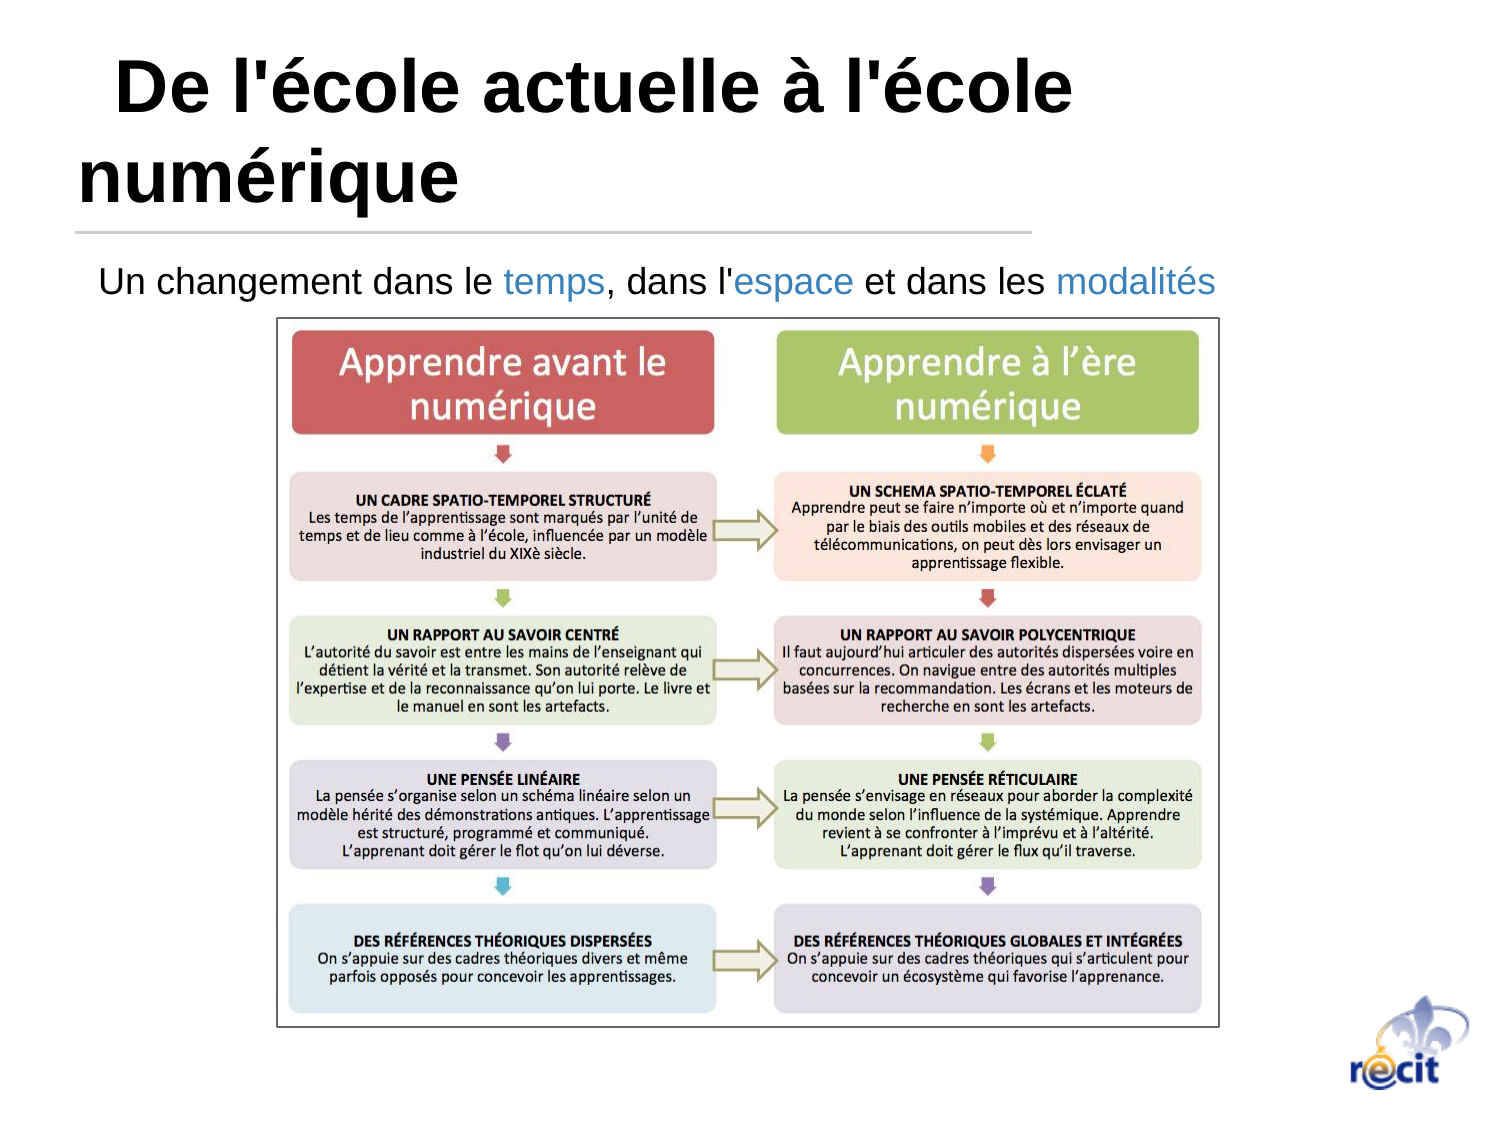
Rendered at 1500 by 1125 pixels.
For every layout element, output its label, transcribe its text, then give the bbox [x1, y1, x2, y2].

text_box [275, 317, 1220, 1028]
text_box [1350, 995, 1470, 1090]
title De l'école actuelle à l'école numérique [62, 45, 1444, 233]
text_box Un changement dans le temps, dans l'espace et dans les modalités [83, 241, 1424, 318]
